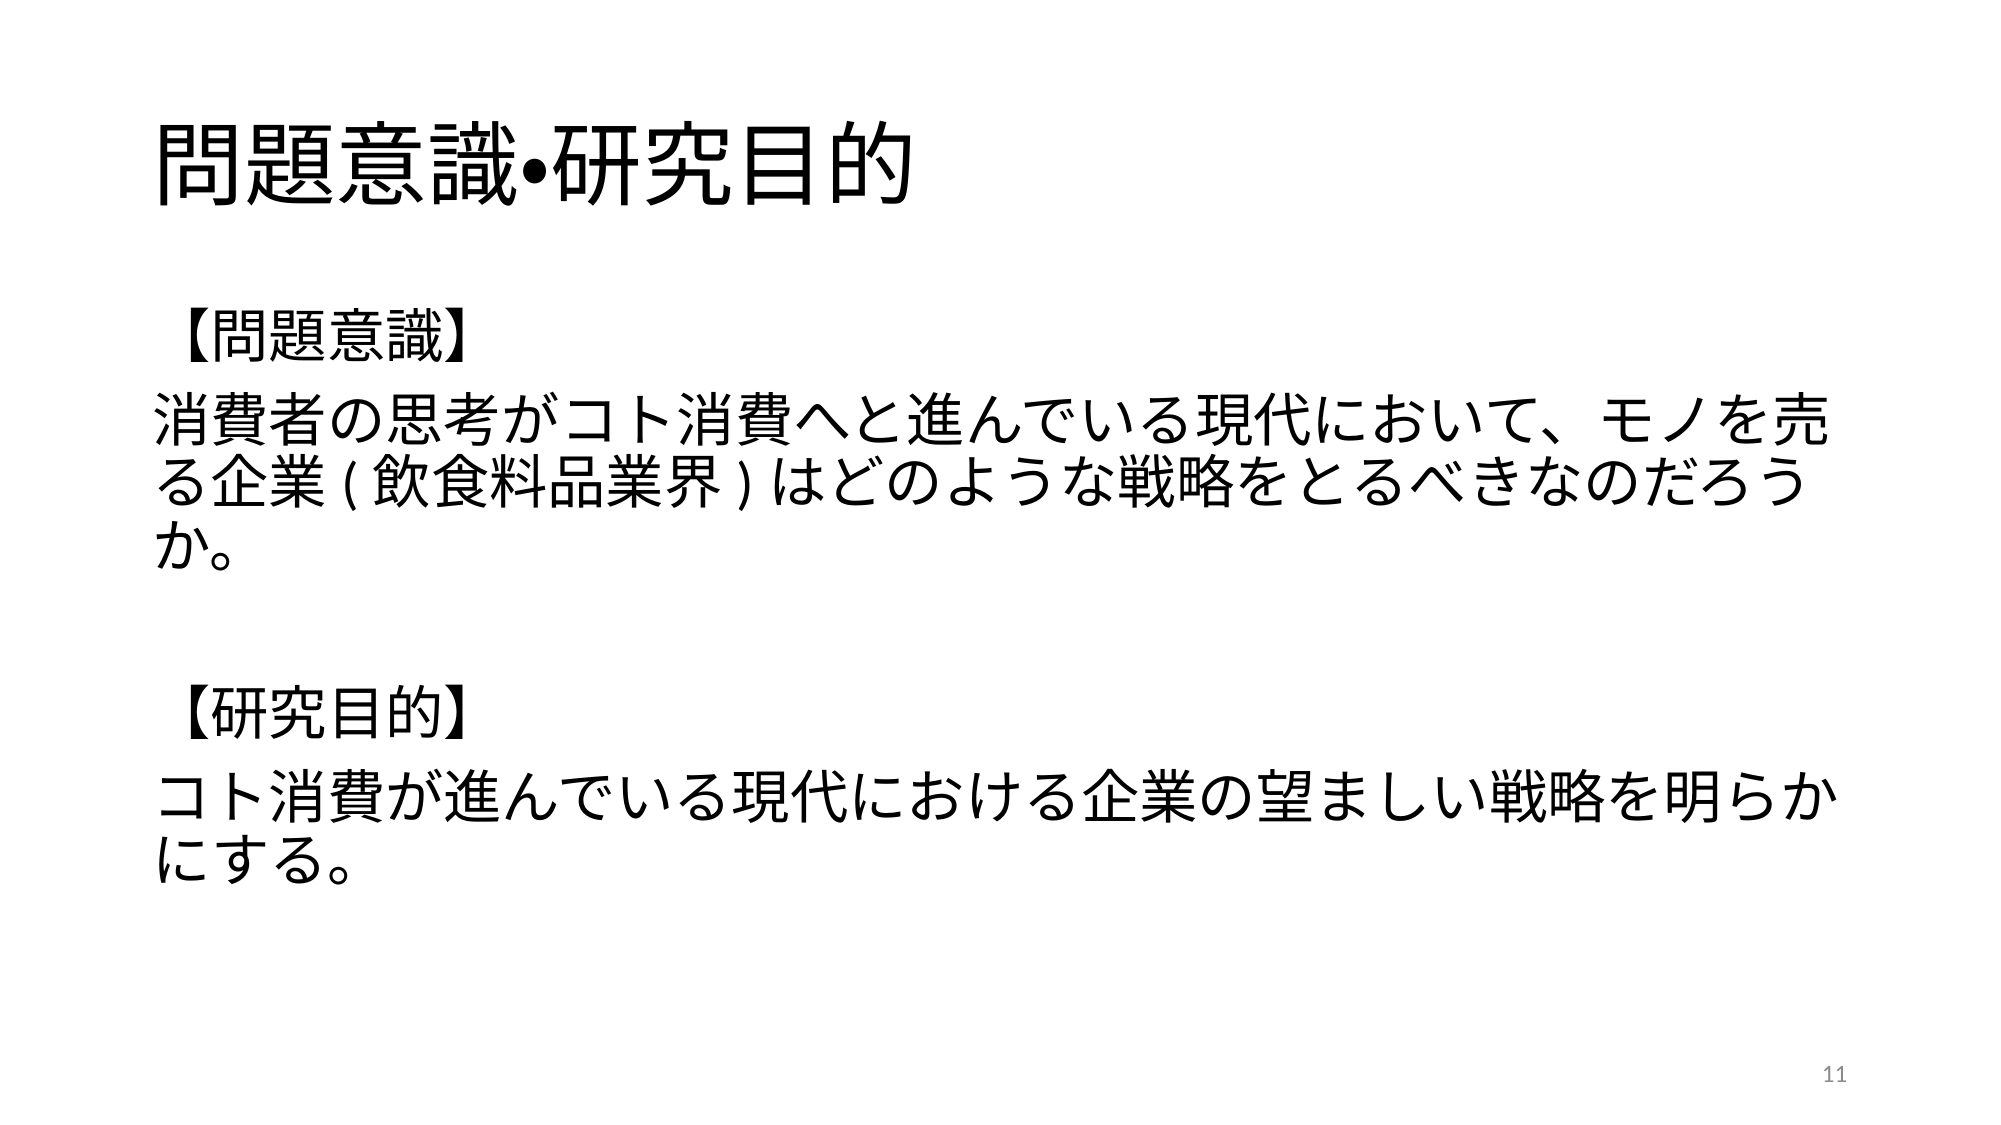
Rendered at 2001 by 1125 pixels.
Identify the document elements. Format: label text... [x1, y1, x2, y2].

slide_number 11 [1412, 1042, 1863, 1103]
title 問題意識・研究目的 [137, 59, 1863, 278]
list 【問題意識】 消費者の思考がコト消費へと進んでいる現代において、モノを売る企業(飲食料品業界)はどのような戦略をとるべきなのだろうか。 【研究目的】 コト消費が進んでいる現代における企業の望ましい戦略を明らかにする。 [137, 299, 1863, 1014]
